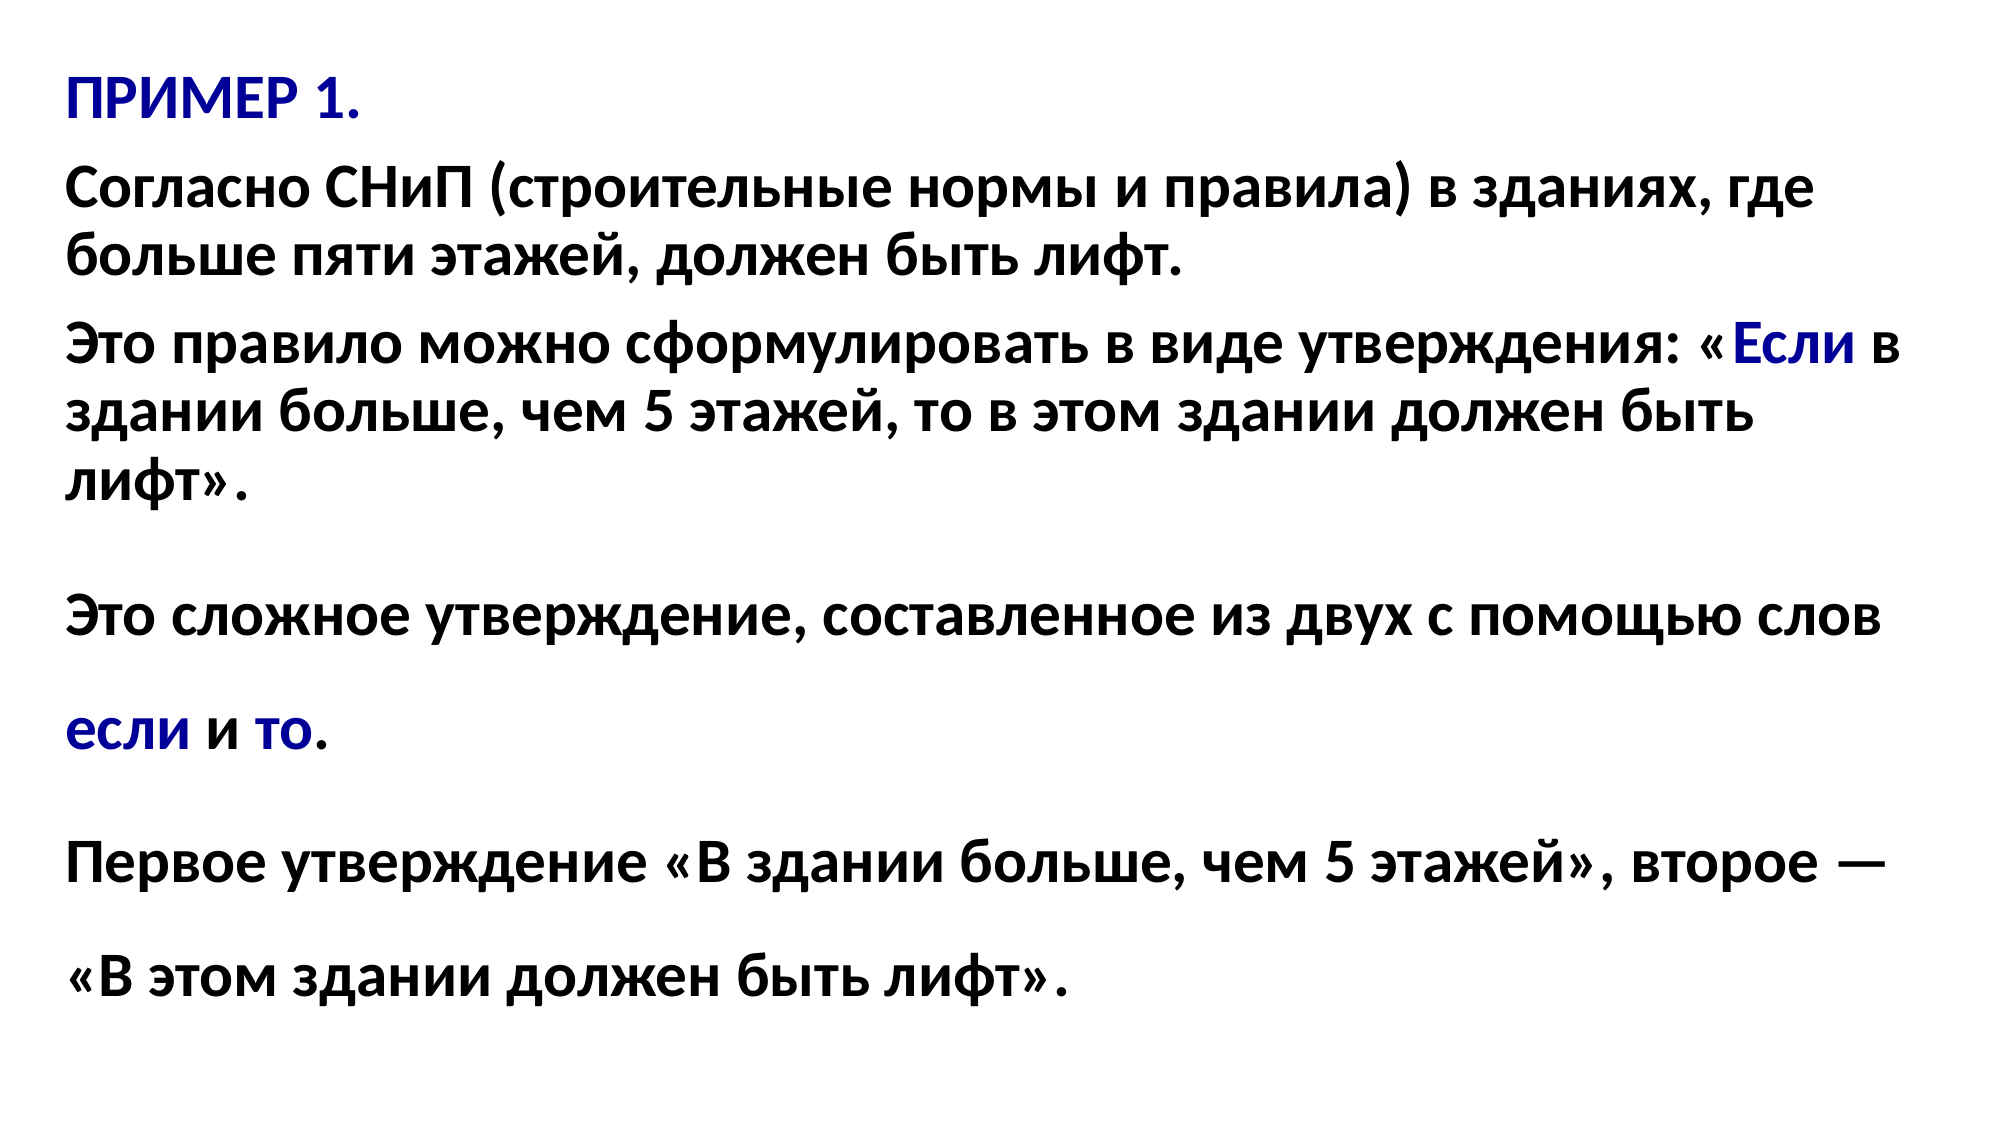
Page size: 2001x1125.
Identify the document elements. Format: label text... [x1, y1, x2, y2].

list ПРИМЕР 1. Согласно СНиП (строительные нормы и правила) в зданиях, где больше пяти этажей, должен быть лифт. Это правило можно сформулировать в виде утверждения: «Если в здании больше, чем 5 этажей, то в этом здании должен быть лифт». Это сложное утверждение, составленное из двух с помощью слов если и то. Первое утверждение «В здании больше, чем 5 этажей», второе — «В этом здании должен быть лифт». [50, 56, 1967, 1027]
